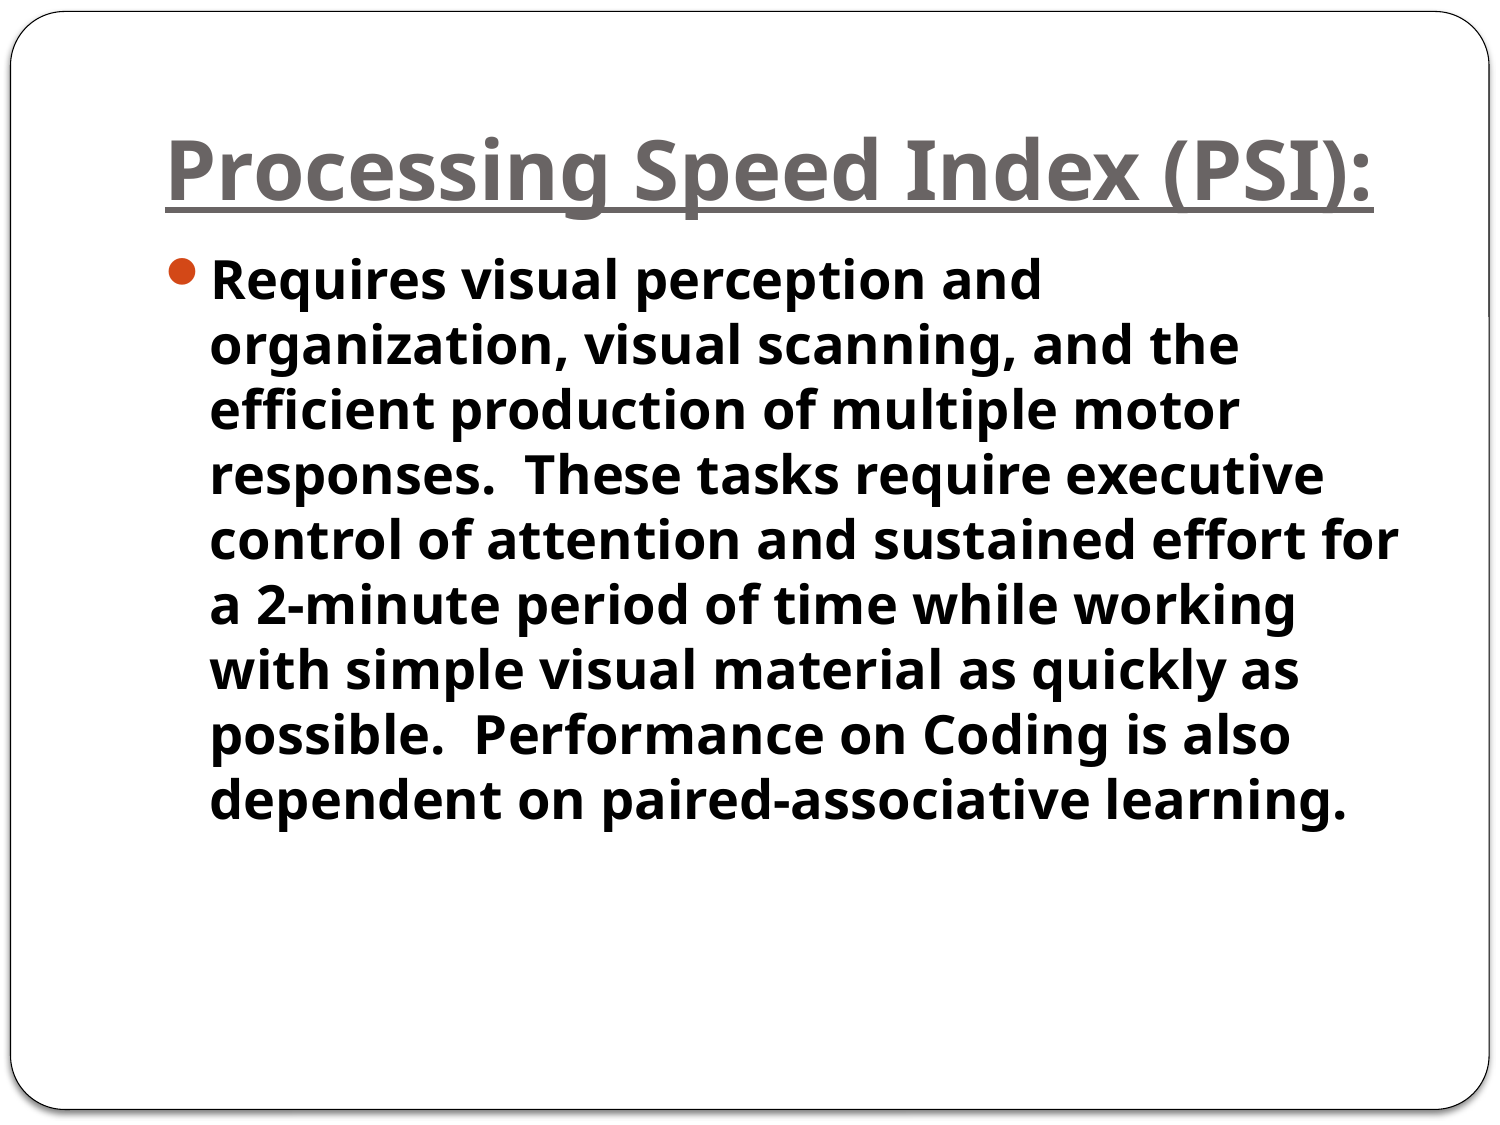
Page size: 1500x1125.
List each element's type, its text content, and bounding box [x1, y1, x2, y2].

title Processing Speed Index (PSI): [150, 45, 1425, 233]
list Requires visual perception and organization, visual scanning, and the efficient production of multiple motor responses. These tasks require executive control of attention and sustained effort for a 2-minute period of time while working with simple visual material as quickly as possible. Performance on Coding is also dependent on paired-associative learning. [150, 237, 1425, 988]
